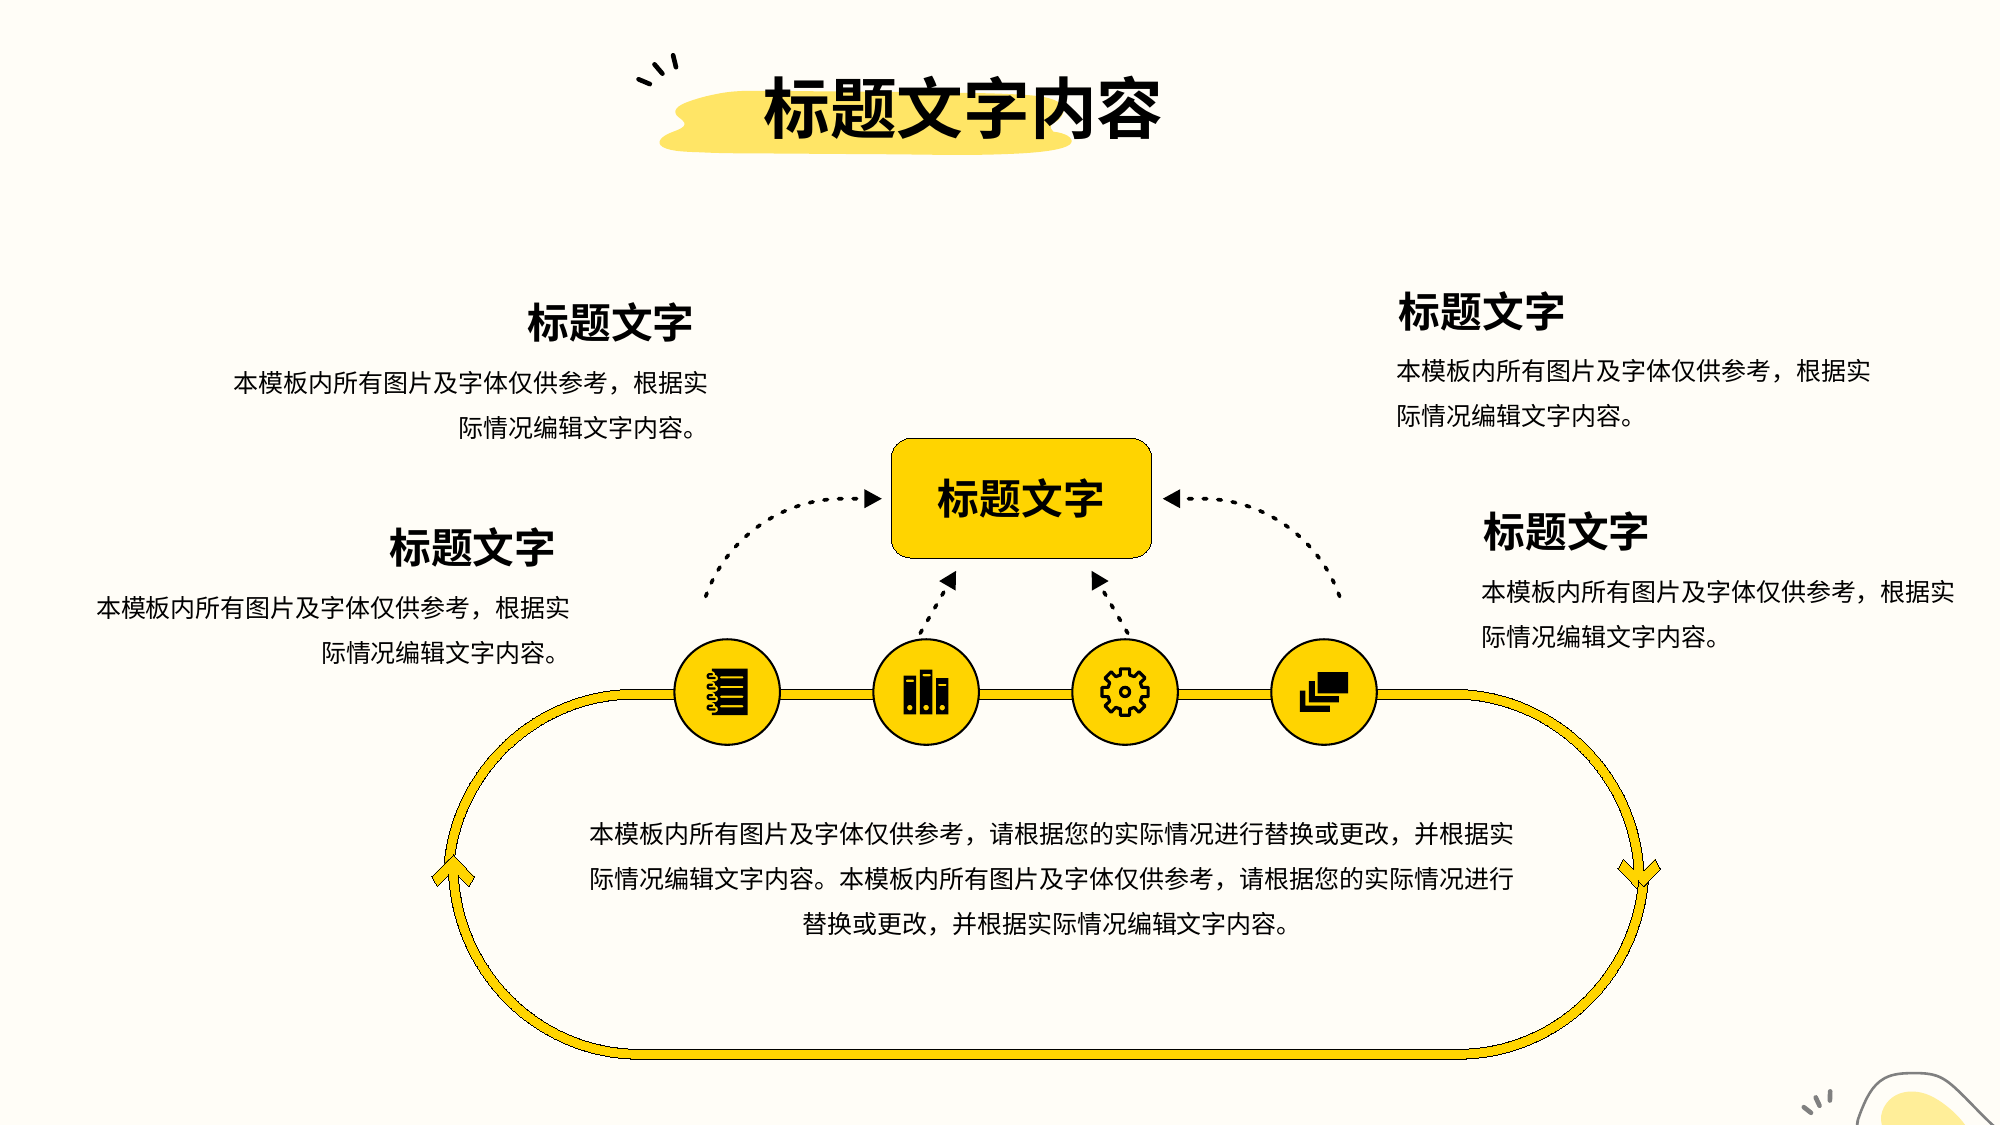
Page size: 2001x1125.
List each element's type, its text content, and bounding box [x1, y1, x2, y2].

text_box [891, 438, 1152, 559]
text_box [851, 496, 859, 501]
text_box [641, 54, 678, 83]
text_box [940, 590, 946, 597]
text_box [1109, 603, 1115, 610]
text_box 标题文字 [900, 465, 1143, 531]
text_box [939, 570, 957, 591]
text_box [709, 578, 715, 585]
text_box [933, 603, 939, 610]
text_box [1072, 639, 1178, 745]
text_box [1271, 515, 1278, 521]
text_box [1102, 590, 1108, 597]
text_box [836, 496, 844, 501]
text_box [1162, 489, 1181, 509]
text_box [1244, 503, 1252, 509]
text_box [1215, 497, 1224, 502]
text_box [1336, 591, 1342, 599]
text_box [1330, 578, 1336, 585]
text_box [1323, 565, 1329, 572]
text_box [665, 148, 1062, 155]
text_box 标题文字 [329, 514, 572, 580]
text_box 本模板内所有图片及字体仅供参考，请根据您的实际情况进行替换或更改，并根据实际情况编辑文字内容。本模板内所有图片及字体仅供参考，请根据您的实际情况进行替换或更改，并根据实际情况编辑文字内容。 [567, 799, 1537, 944]
text_box [716, 565, 722, 572]
text_box [703, 591, 709, 599]
text_box 本模板内所有图片及字体仅供参考，根据实际情况编辑文字内容。 [1386, 335, 1887, 436]
text_box 本模板内所有图片及字体仅供参考，根据实际情况编辑文字内容。 [218, 347, 719, 448]
text_box [1186, 496, 1195, 501]
text_box [925, 615, 931, 623]
text_box [1306, 542, 1312, 549]
text_box [1179, 689, 1270, 700]
text_box [864, 489, 882, 509]
text_box [444, 689, 673, 863]
text_box 本模板内所有图片及字体仅供参考，根据实际情况编辑文字内容。 [1471, 556, 1972, 657]
text_box [1124, 628, 1130, 635]
text_box [1091, 570, 1109, 591]
text_box [1230, 500, 1238, 505]
text_box 标题文字内容 [650, 67, 1277, 148]
text_box [755, 523, 762, 529]
text_box 本模板内所有图片及字体仅供参考，根据实际情况编辑文字内容。 [80, 572, 581, 673]
text_box [980, 689, 1071, 700]
text_box [431, 854, 1649, 1060]
text_box [918, 628, 924, 635]
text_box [674, 639, 780, 745]
text_box [781, 689, 872, 700]
text_box [1315, 553, 1321, 560]
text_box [1271, 639, 1377, 745]
text_box 标题文字 [1468, 498, 1711, 564]
text_box [1201, 496, 1209, 501]
text_box [724, 553, 730, 560]
text_box [1283, 523, 1290, 529]
text_box [1117, 615, 1123, 623]
text_box [807, 500, 815, 505]
text_box [780, 509, 788, 514]
text_box [822, 497, 830, 502]
text_box [734, 542, 740, 549]
text_box [793, 503, 801, 509]
text_box 标题文字 [1384, 277, 1626, 343]
text_box [1378, 689, 1661, 889]
text_box [767, 515, 774, 521]
text_box 标题文字 [467, 289, 710, 355]
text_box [873, 639, 979, 745]
